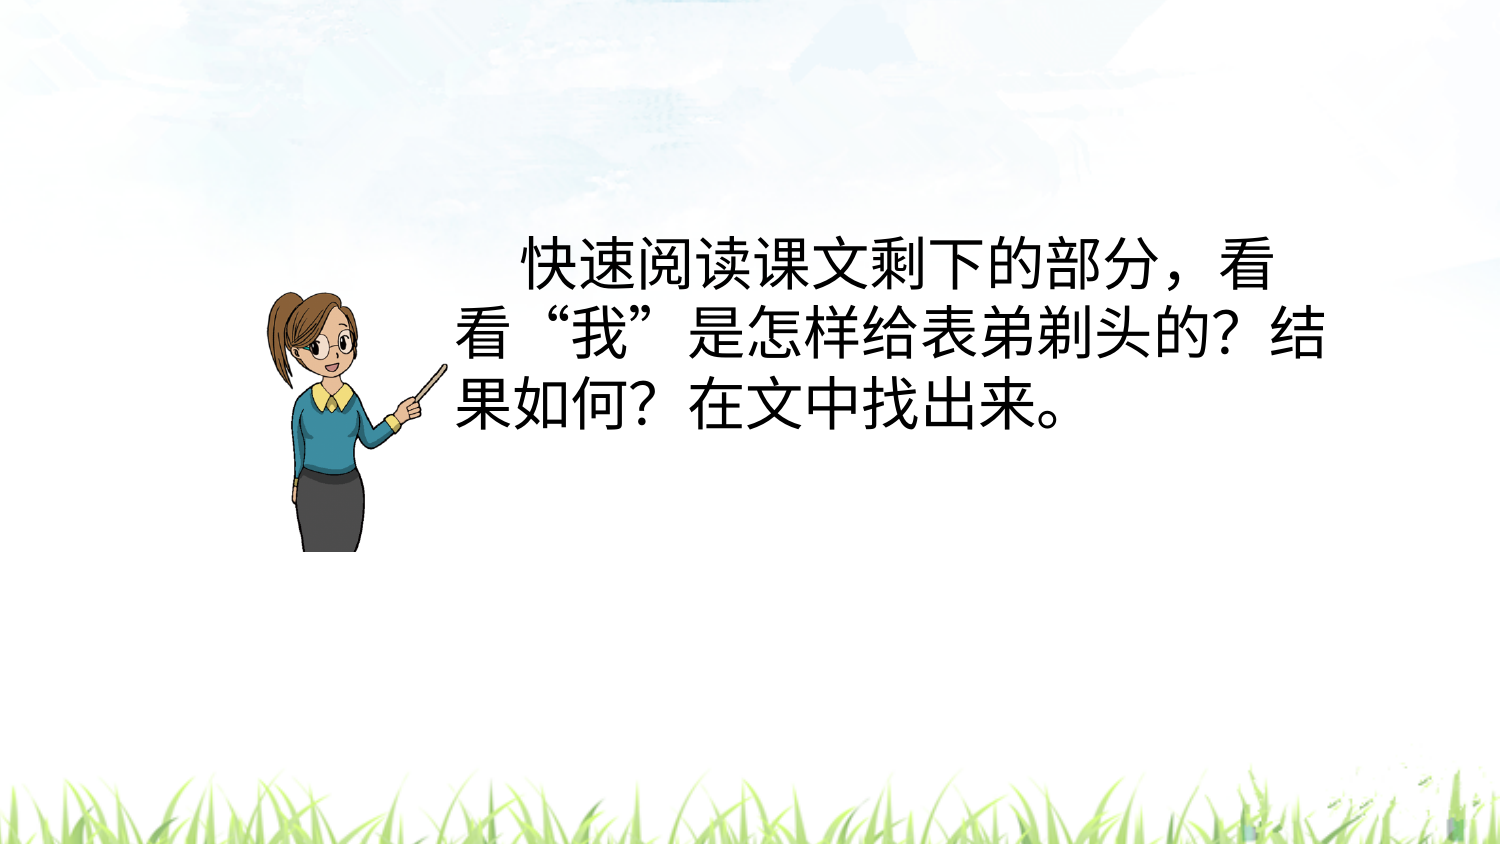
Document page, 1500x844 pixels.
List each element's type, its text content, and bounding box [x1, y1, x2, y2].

text_box 快速阅读课文剩下的部分，看看“我”是怎样给表弟剃头的？结果如何？在文中找出来。 [442, 221, 1341, 443]
picture [0, 0, 1500, 844]
